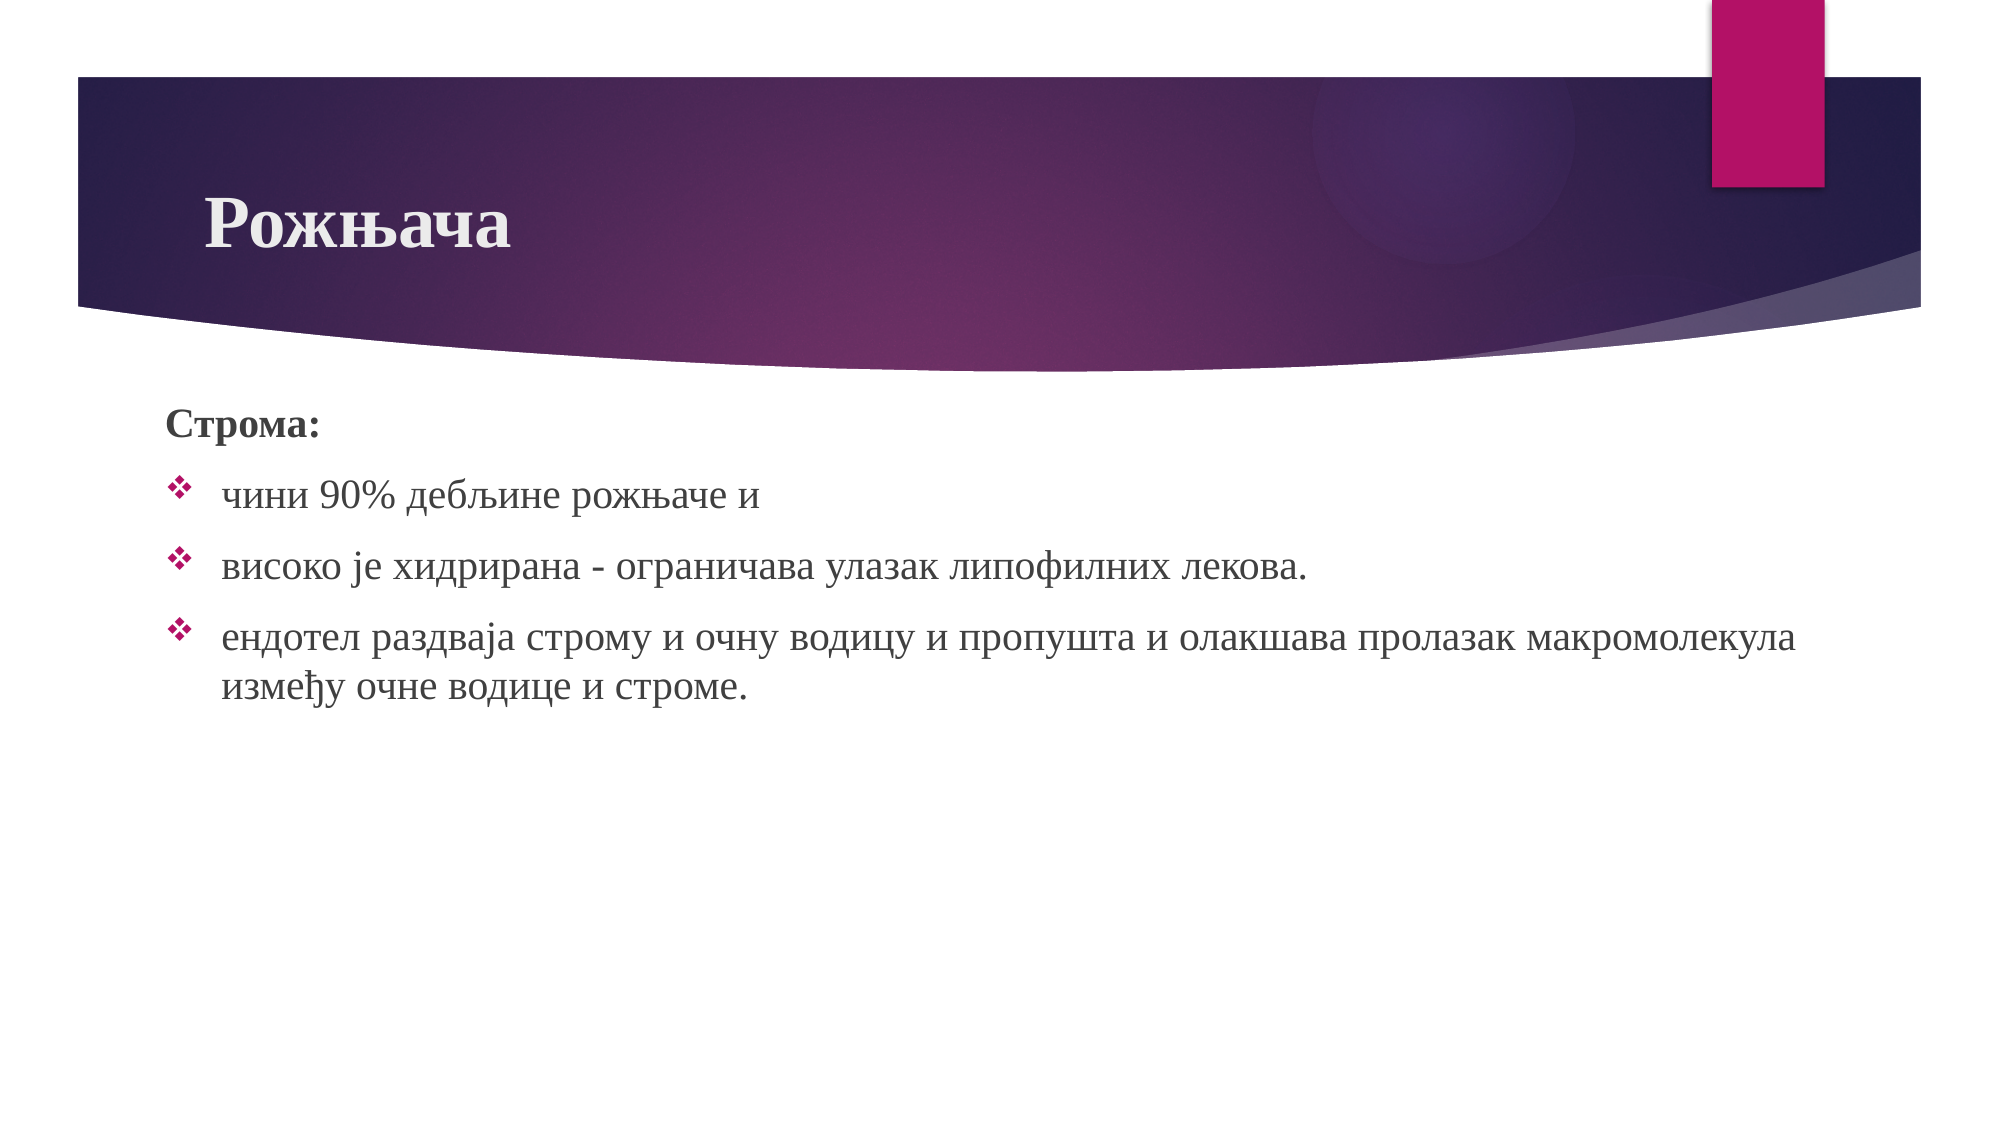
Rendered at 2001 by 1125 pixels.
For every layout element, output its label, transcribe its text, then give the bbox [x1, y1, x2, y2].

list Строма: чини 90% дебљине рожњаче и високо је хидрирана - ограничава улазак липофилних лекова. ендотел раздваја строму и очну водицу и пропушта и олакшава пролазак макромолекула између очне водице и строме. [149, 388, 1850, 950]
title Рожњача [189, 159, 1627, 276]
